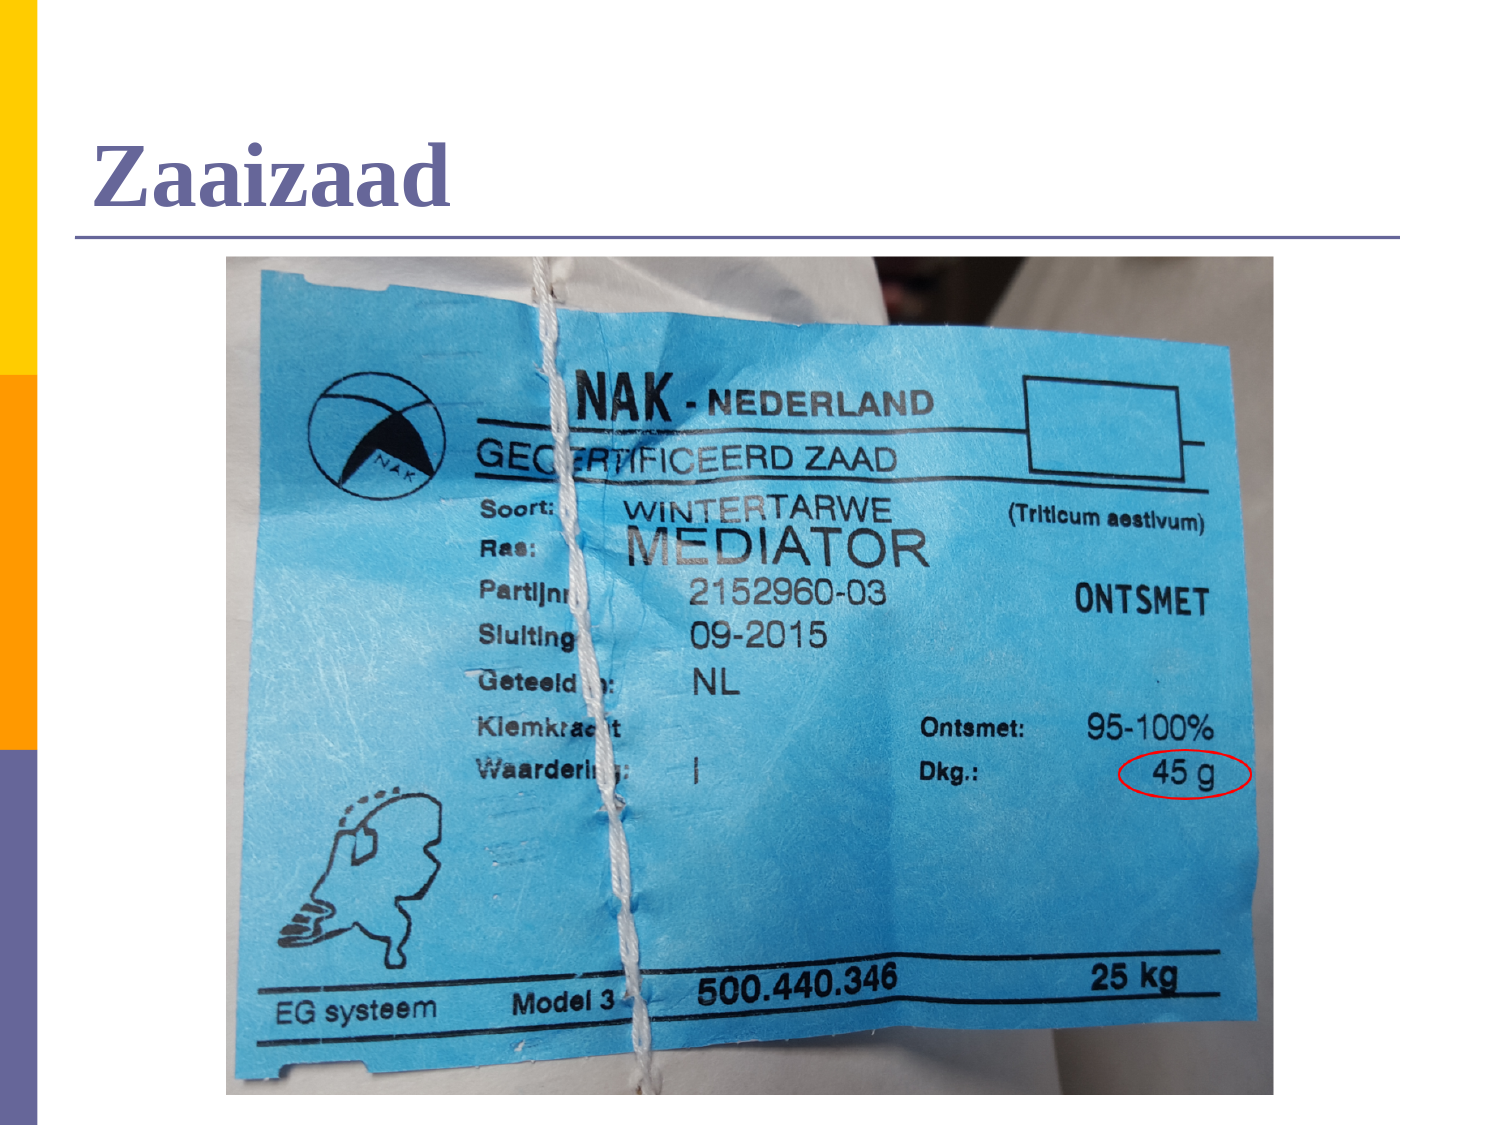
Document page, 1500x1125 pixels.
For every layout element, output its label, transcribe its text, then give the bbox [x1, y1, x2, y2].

picture [218, 252, 1282, 1103]
title Zaaizaad [75, 45, 1425, 233]
